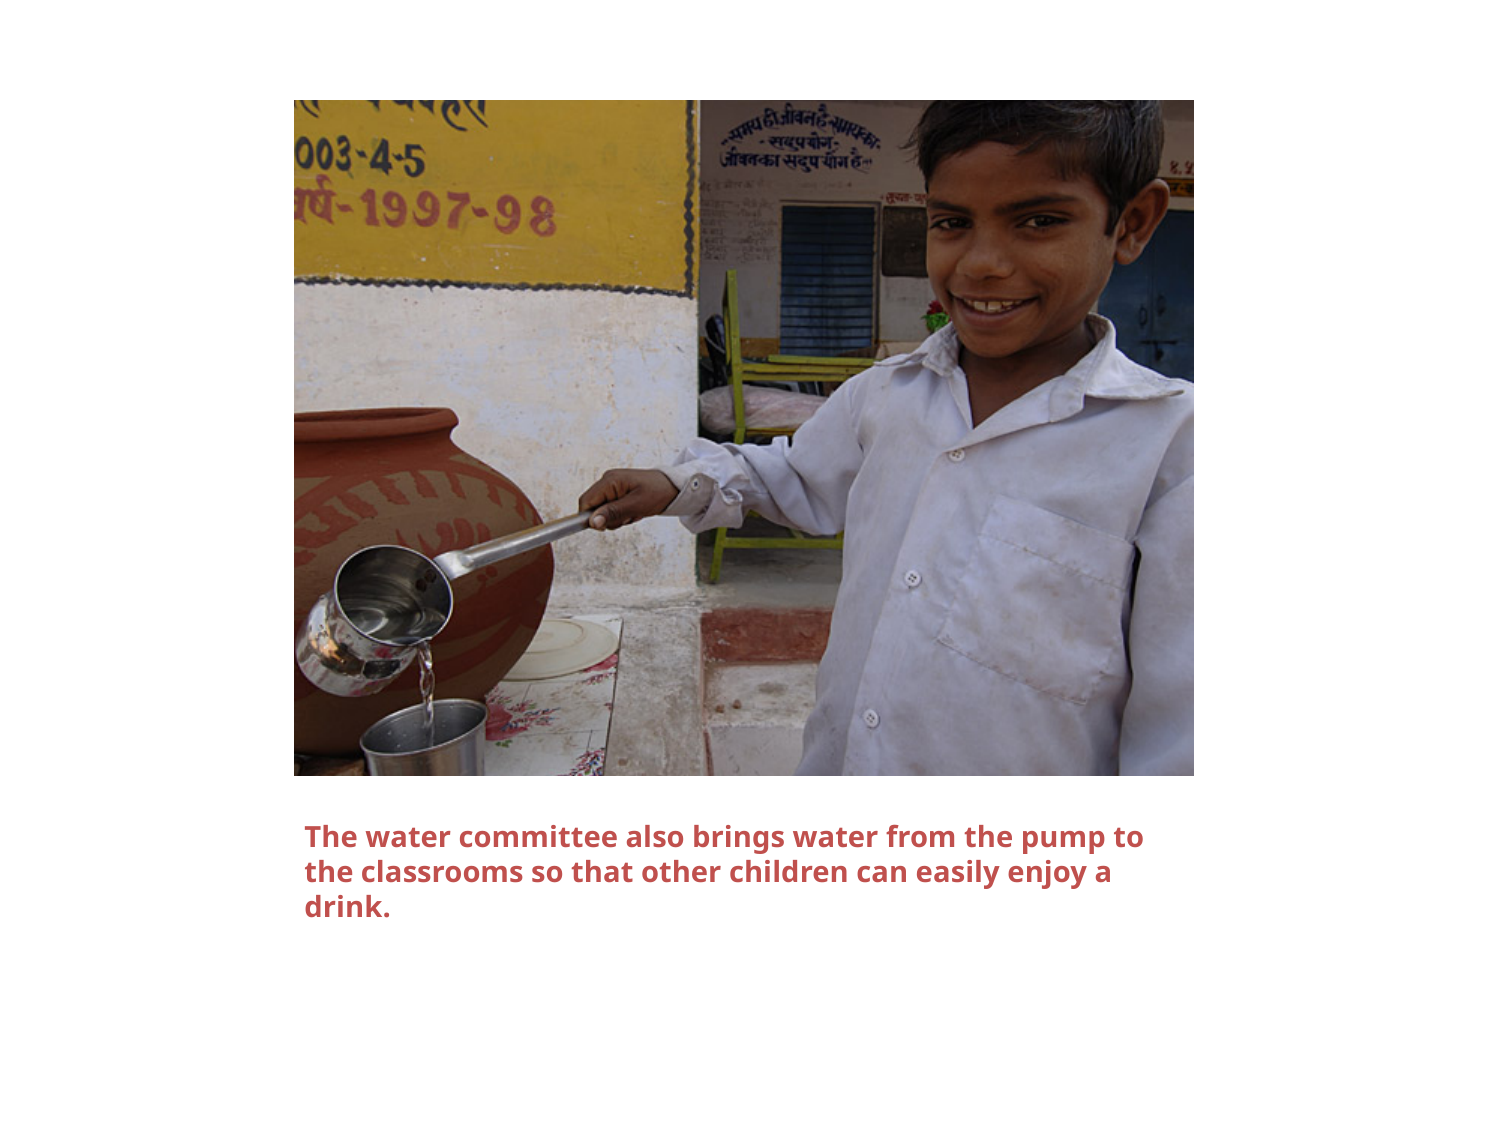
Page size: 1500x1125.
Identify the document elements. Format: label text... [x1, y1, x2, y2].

picture [293, 100, 1195, 776]
list The water committee also brings water from the pump to the classrooms so that other children can easily enjoy a drink. [289, 810, 1190, 943]
